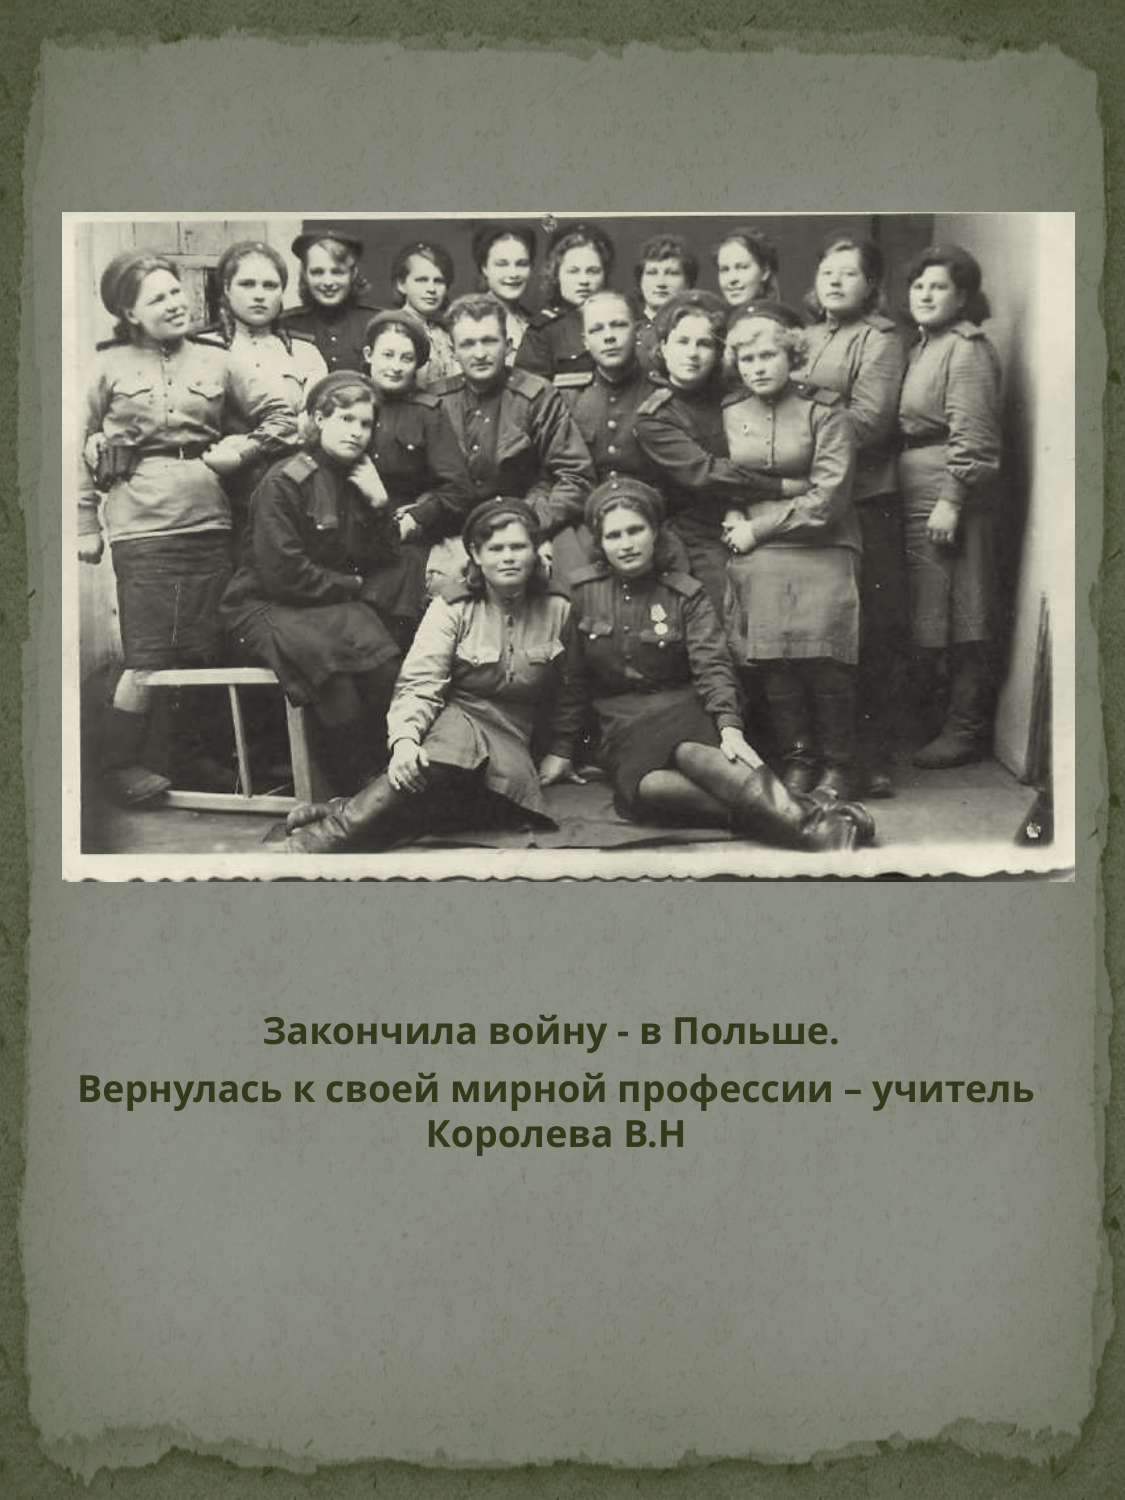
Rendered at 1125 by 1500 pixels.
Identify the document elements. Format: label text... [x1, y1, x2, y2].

picture [63, 213, 1076, 882]
text_box Закончила войну - в Польше. Вернулась к своей мирной профессии – учитель Королева В.Н [37, 999, 1075, 1163]
